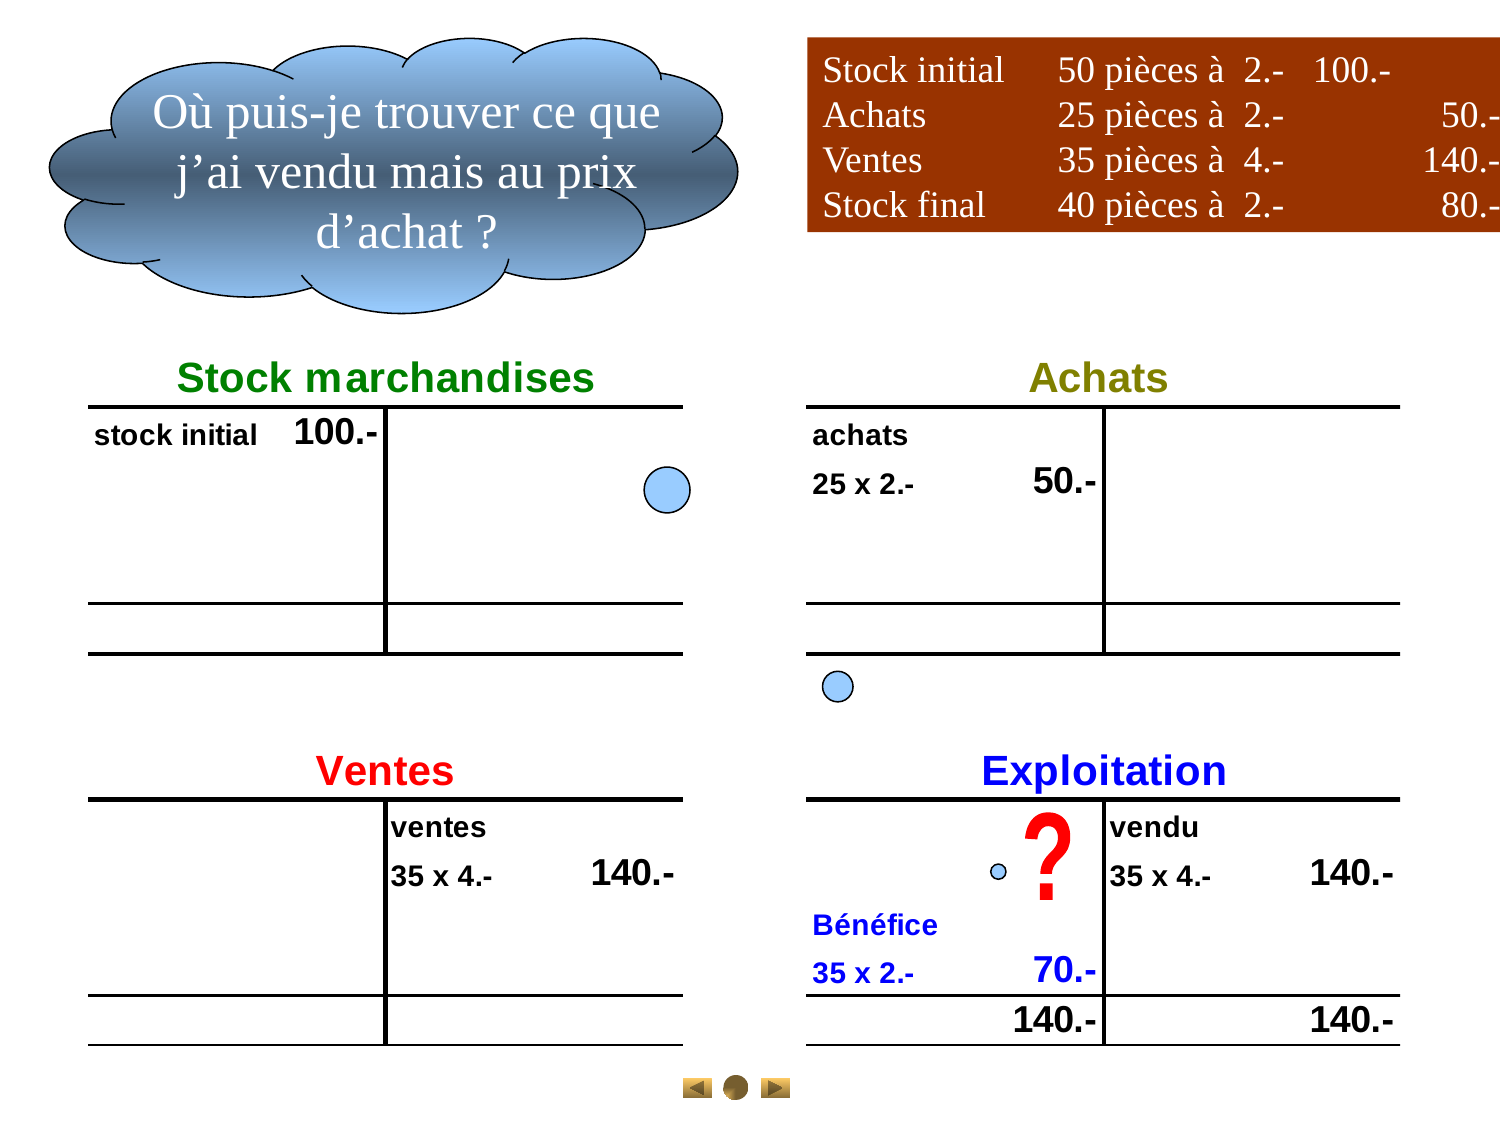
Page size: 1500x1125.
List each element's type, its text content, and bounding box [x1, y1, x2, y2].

text_box Stock initial 50 pièces à 2.- 100.- Achats 25 pièces à 2.- 50.- Ventes 35 pièces à 4.- 140.- Stock final 40 pièces à 2.- 80.- [807, 37, 1500, 233]
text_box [87, 349, 1402, 1048]
text_box Où puis-je trouver ce que j’ai vendu mais au prix d’achat ? [49, 38, 738, 314]
